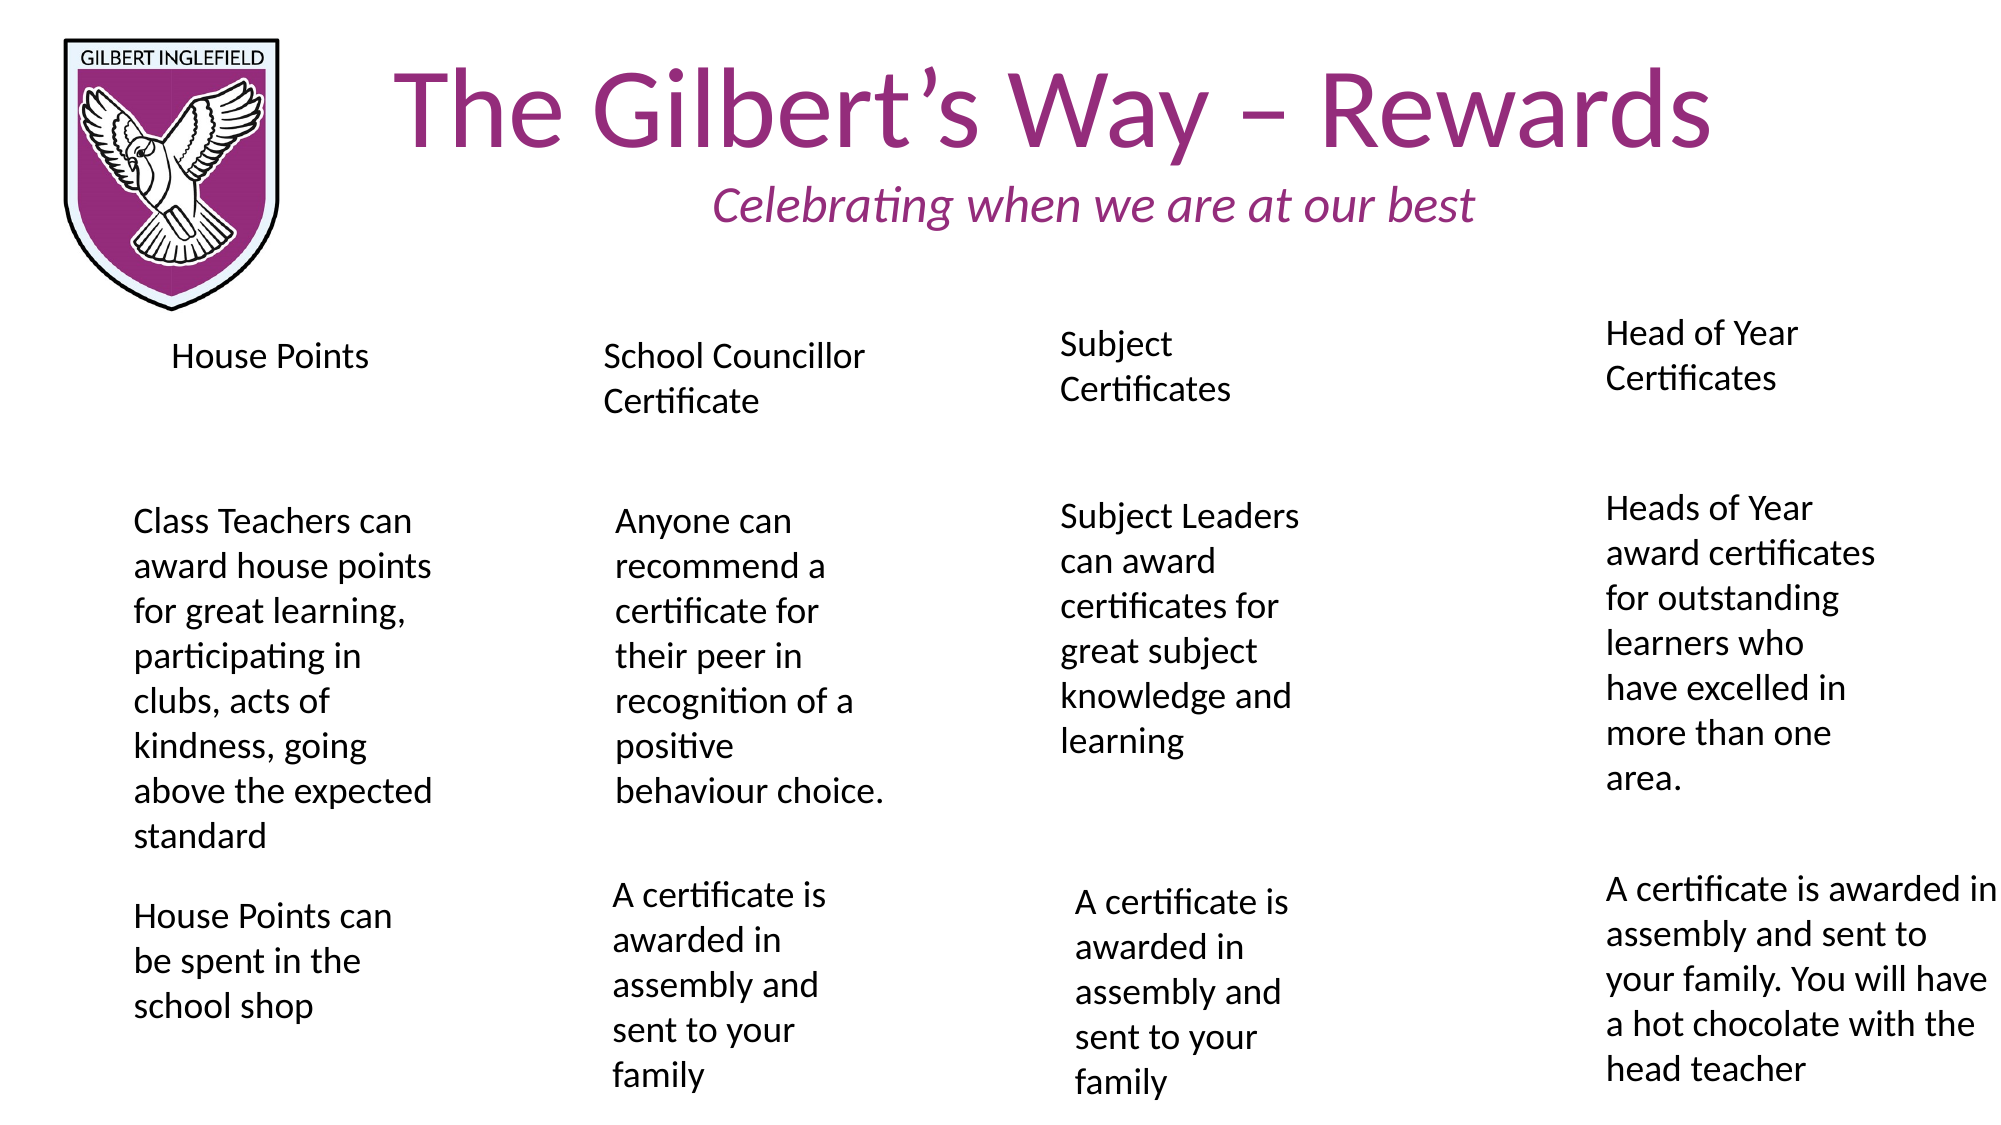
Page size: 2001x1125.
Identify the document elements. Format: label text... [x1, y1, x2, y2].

text_box A certificate is awarded in assembly and sent to your family [1060, 869, 1362, 1110]
text_box Heads of Year award certificates for outstanding learners who have excelled in more than one area. [1591, 475, 1893, 806]
text_box Subject Certificates [1045, 311, 1316, 417]
text_box School Councillor Certificate [588, 323, 890, 429]
text_box Anyone can recommend a certificate for their peer in recognition of a positive behaviour choice. [600, 488, 902, 819]
text_box A certificate is awarded in assembly and sent to your family. You will have a hot chocolate with the head teacher [1591, 856, 2000, 1097]
text_box The Gilbert’s Way – Rewards Celebrating when we are at our best [378, 25, 1810, 241]
text_box Subject Leaders can award certificates for great subject knowledge and learning [1045, 483, 1347, 768]
text_box House Points [156, 323, 427, 384]
text_box Class Teachers can award house points for great learning, participating in clubs, acts of kindness, going above the expected standard [118, 488, 457, 864]
picture [45, 28, 296, 321]
text_box House Points can be spent in the school shop [118, 883, 420, 1034]
text_box Head of Year Certificates [1591, 300, 1861, 406]
text_box A certificate is awarded in assembly and sent to your family [597, 862, 899, 1103]
